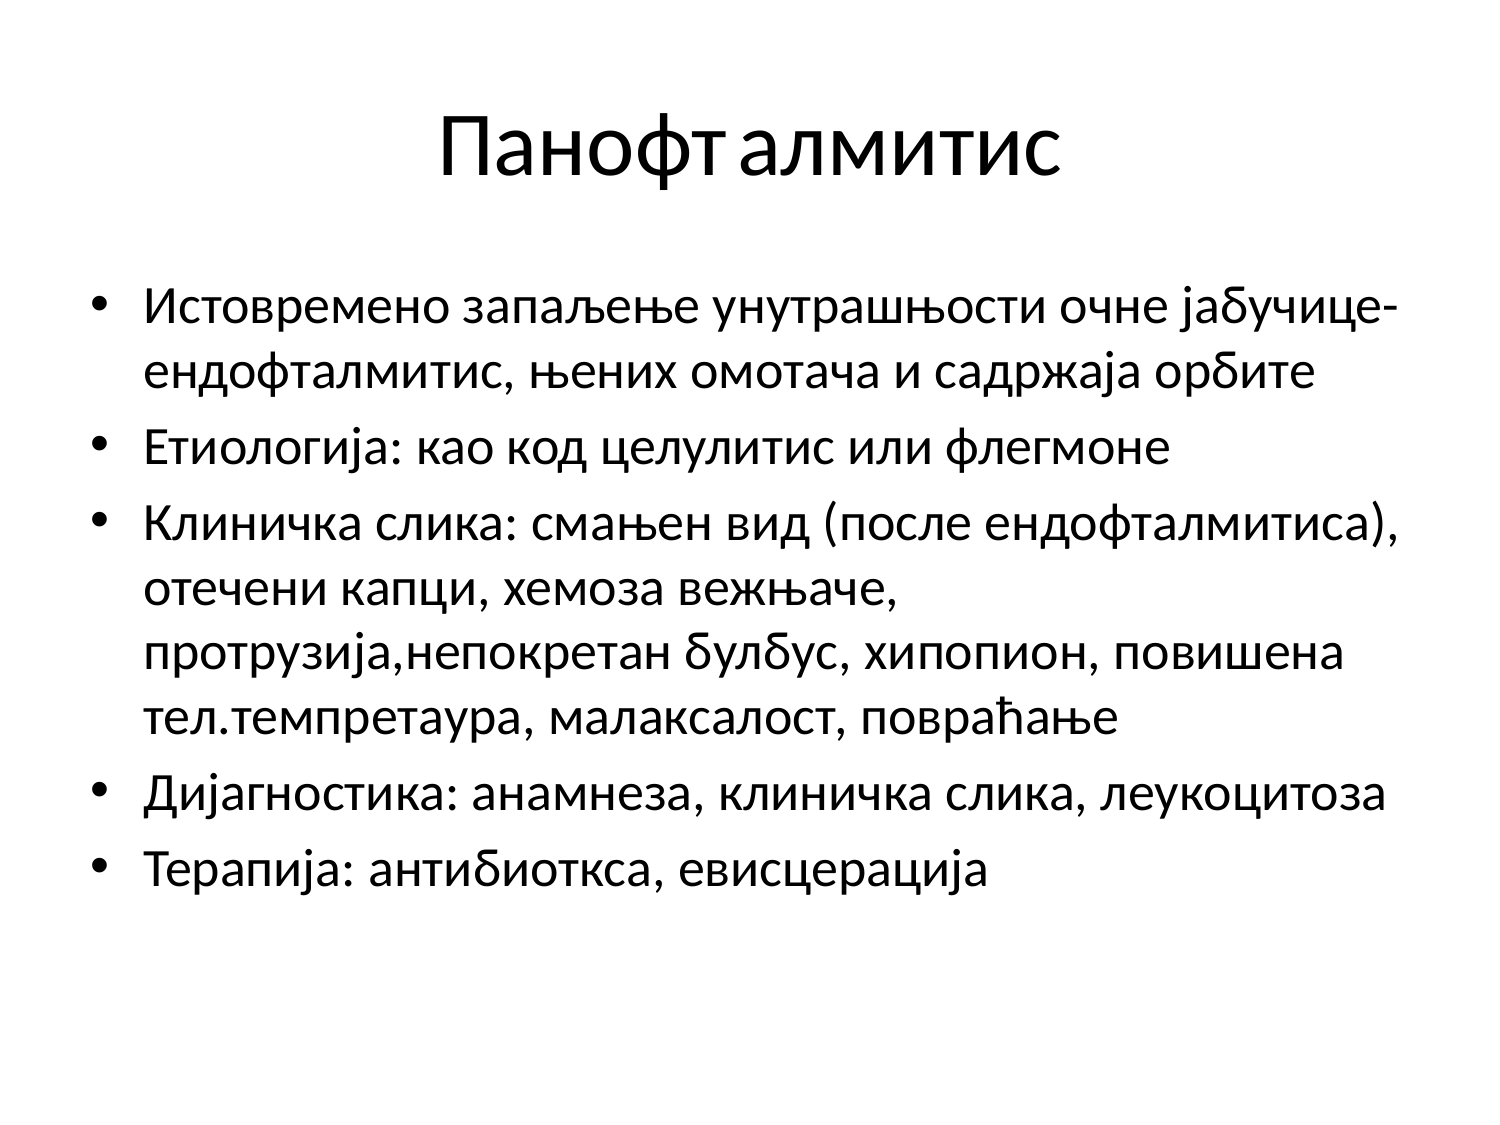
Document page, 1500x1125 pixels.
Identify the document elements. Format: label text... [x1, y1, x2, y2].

list Истовремено запаљење унутрашњости очне јабучице-ендофталмитис, њених омотача и садржаја орбите Етиологија: као код целулитис или флегмоне Клиничка слика: смањен вид (после ендофталмитиса), отечени капци, хемоза вежњаче, протрузија,непокретан булбус, хипопион, повишена тел.темпретаура, малаксалост, повраћање Дијагностика: анамнеза, клиничка слика, леукоцитоза Терапија: антибиоткса, евисцерација [75, 262, 1425, 1005]
title Панофт алмитис [75, 45, 1425, 233]
